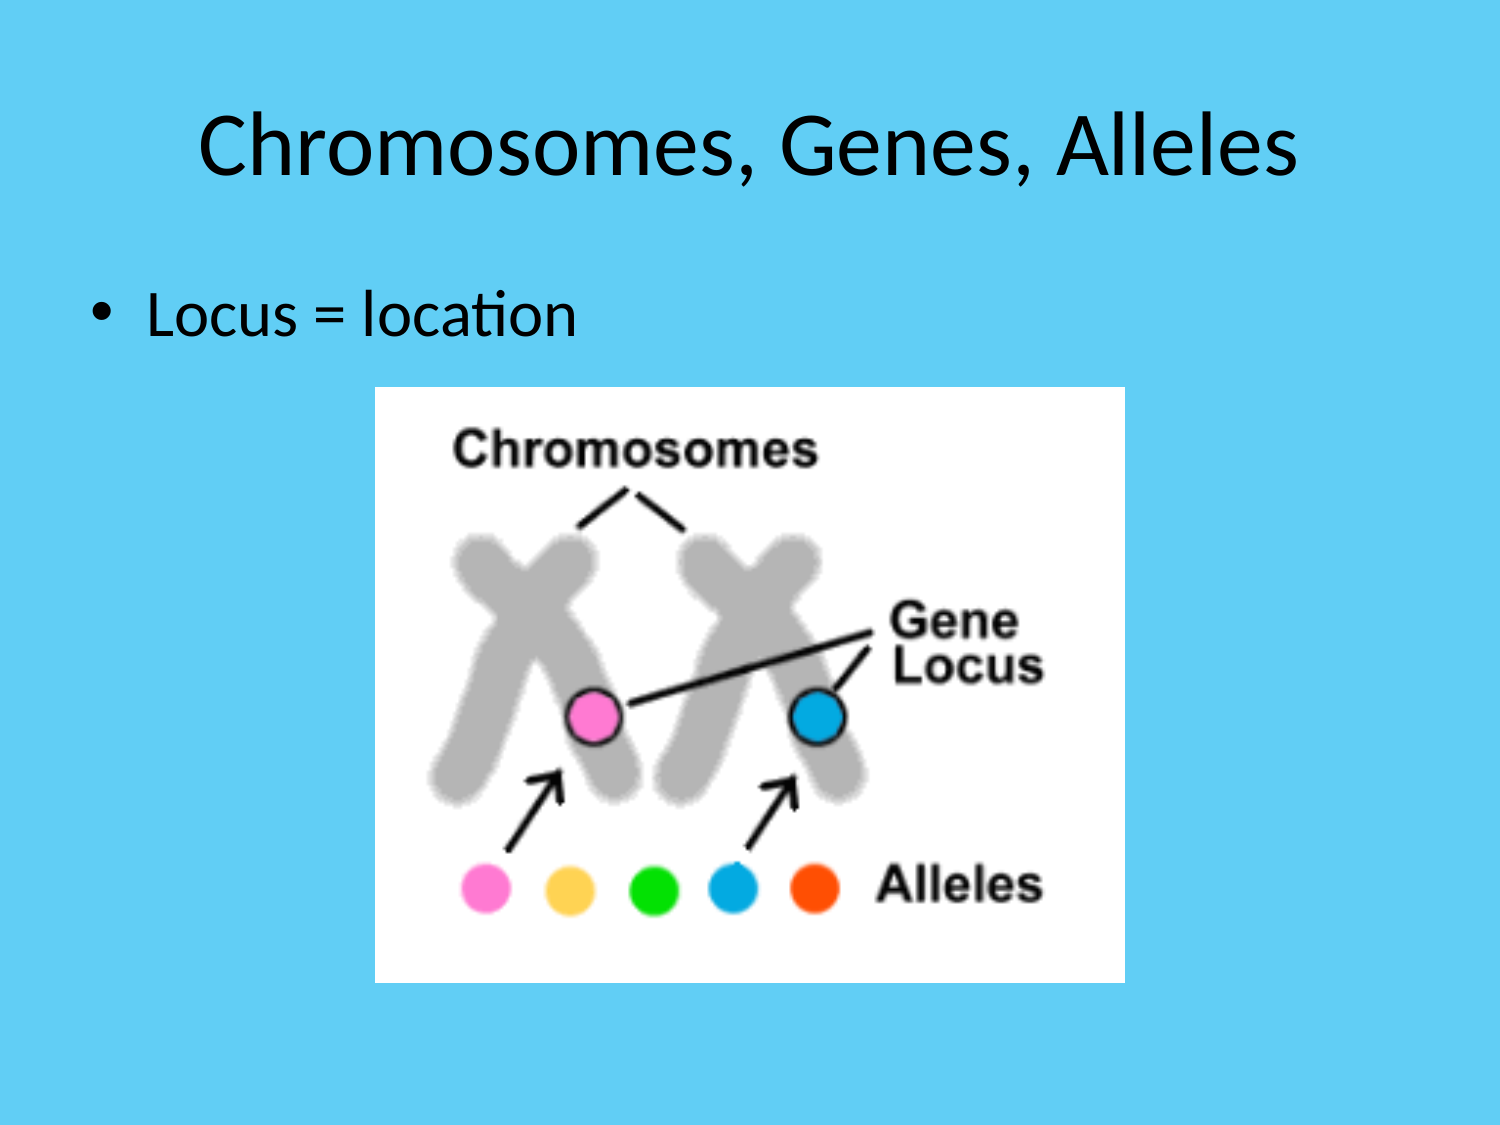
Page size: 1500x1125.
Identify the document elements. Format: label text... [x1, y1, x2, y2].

list Locus = location [75, 262, 1425, 1005]
picture [374, 387, 1126, 983]
title Chromosomes, Genes, Alleles [75, 45, 1425, 233]
